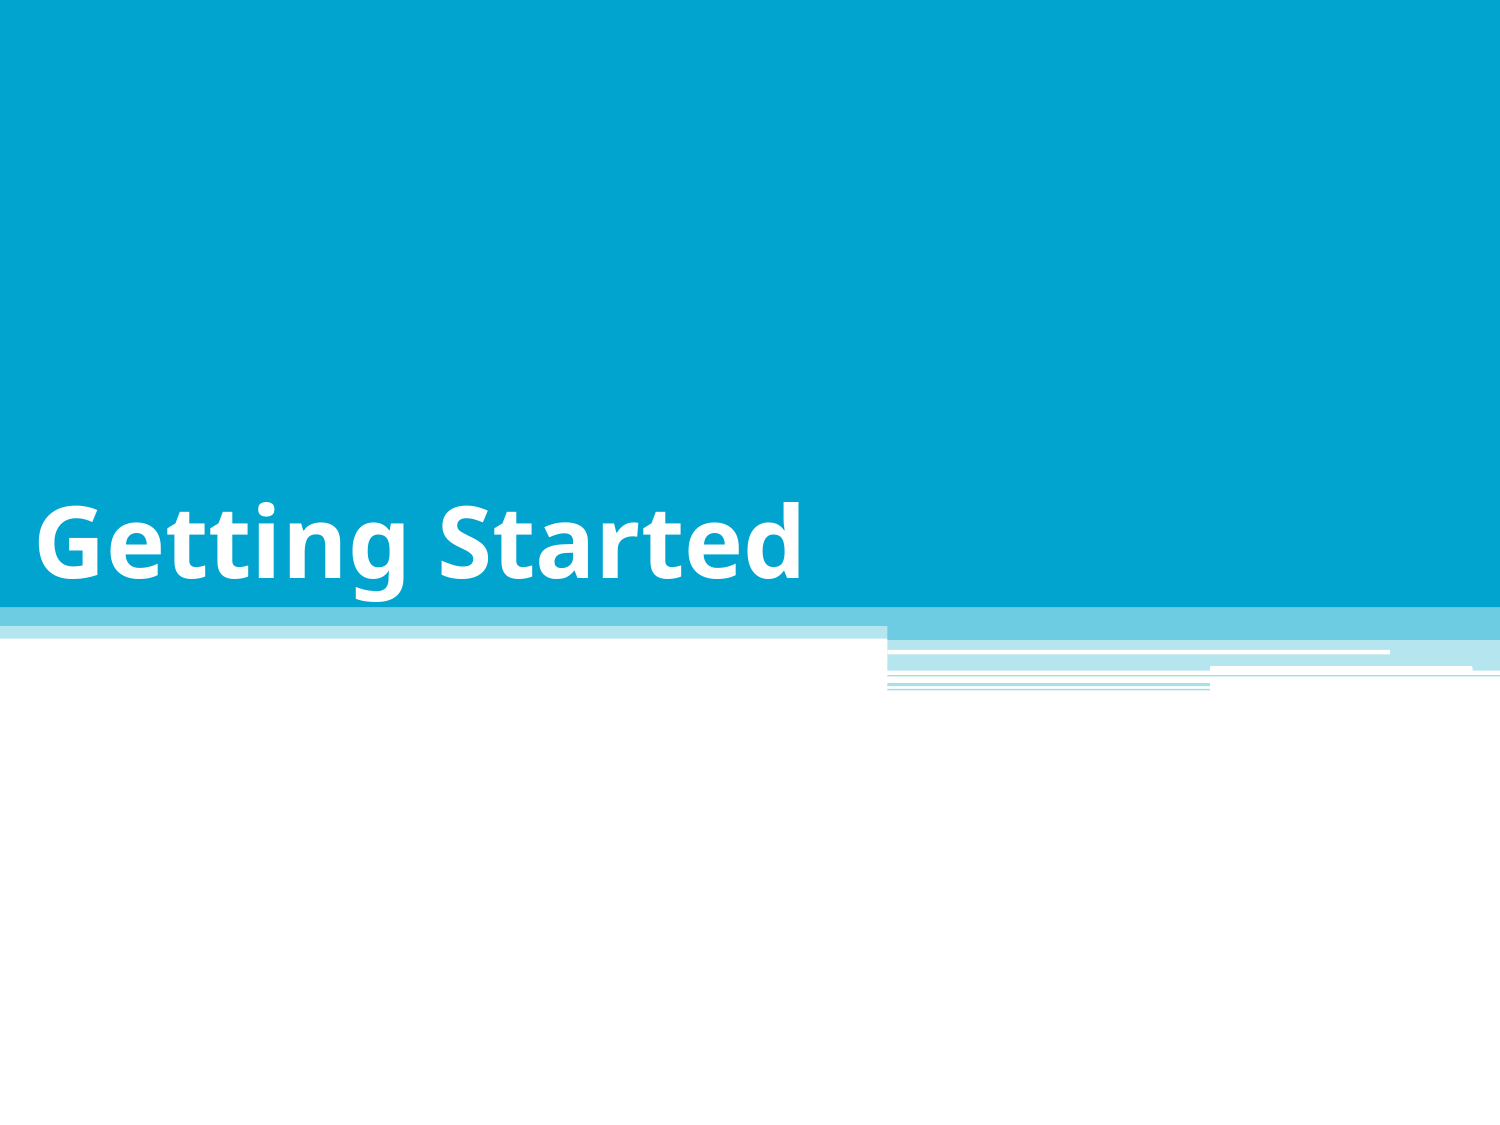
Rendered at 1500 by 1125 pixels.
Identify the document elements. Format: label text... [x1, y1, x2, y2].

title Getting Started [19, 364, 1407, 606]
